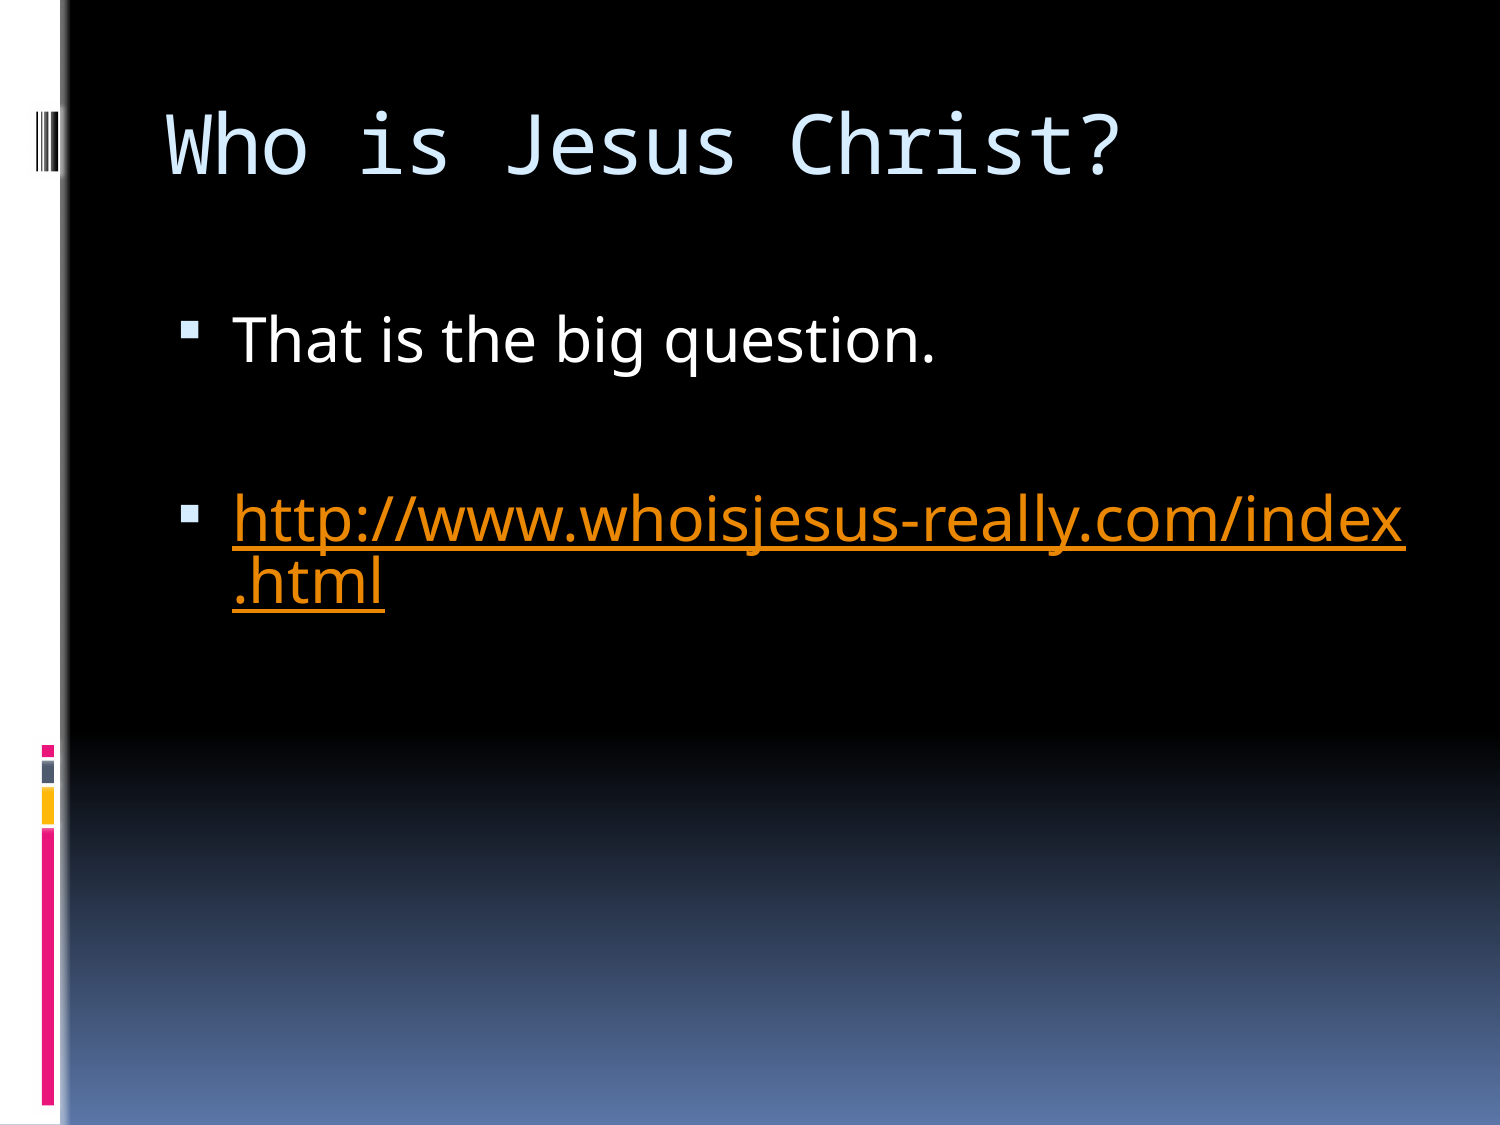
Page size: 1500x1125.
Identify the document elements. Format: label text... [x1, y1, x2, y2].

list That is the big question. http://www.whoisjesus-really.com/index.html [150, 292, 1425, 1043]
title Who is Jesus Christ? [150, 83, 1425, 234]
